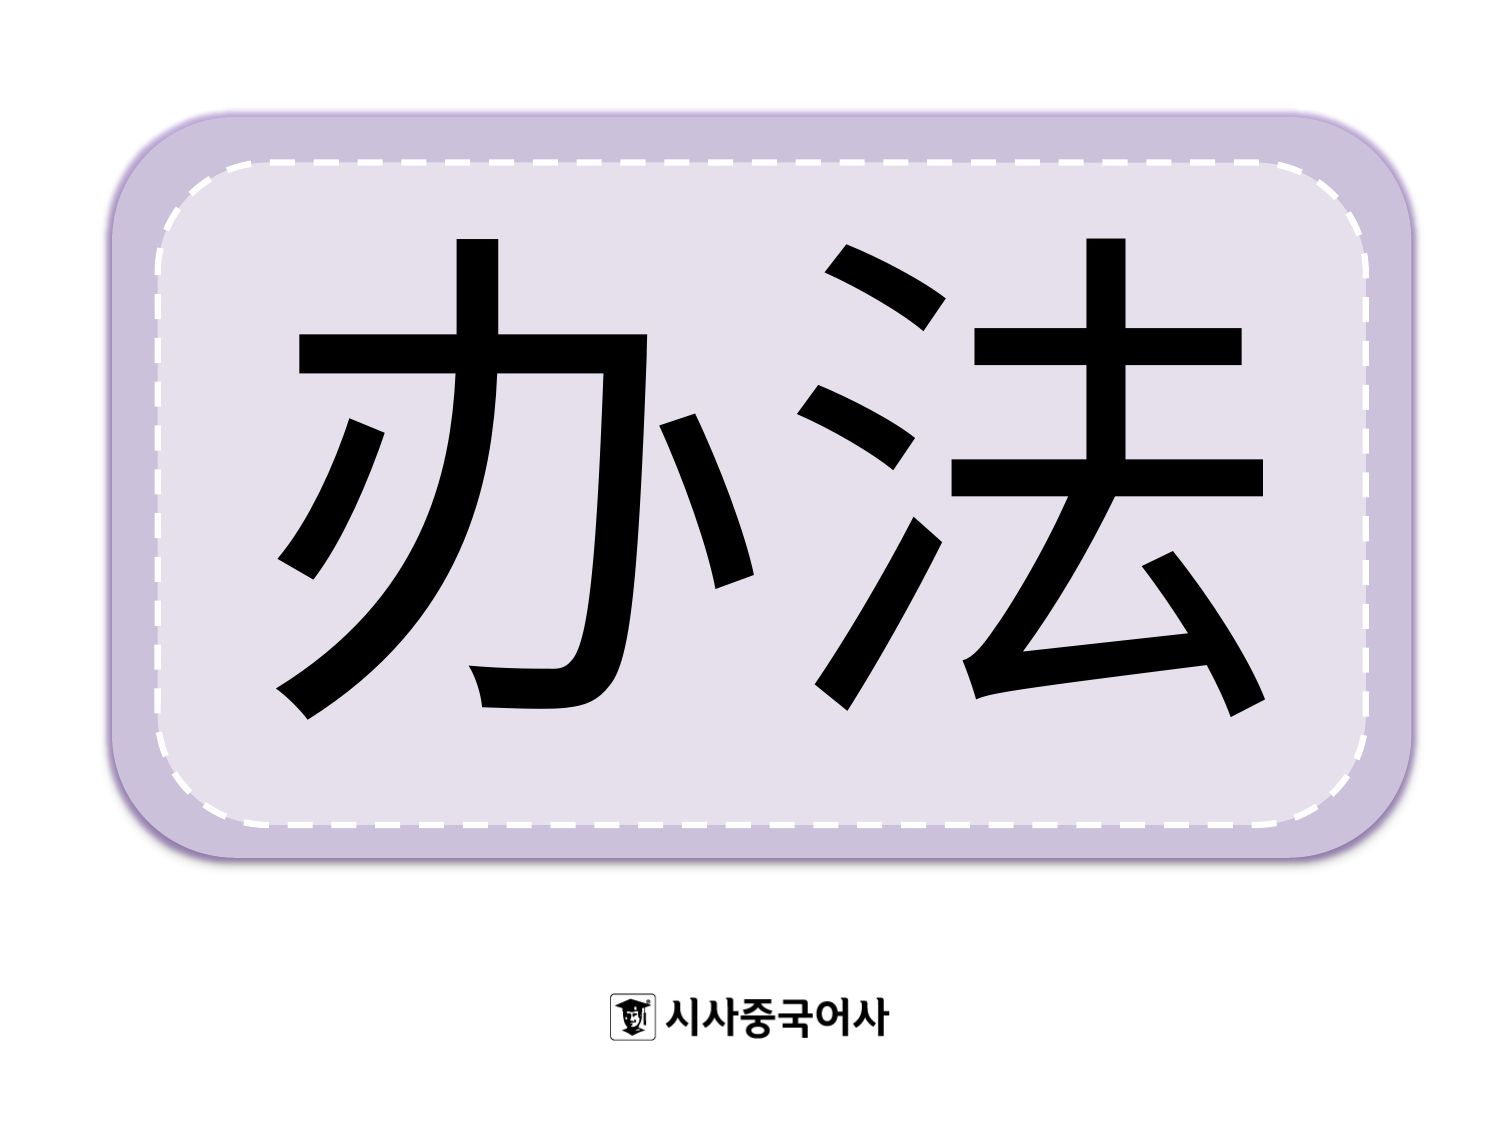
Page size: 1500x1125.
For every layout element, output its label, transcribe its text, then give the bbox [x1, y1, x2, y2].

text_box 办法 [171, 137, 1380, 800]
picture [602, 987, 898, 1047]
